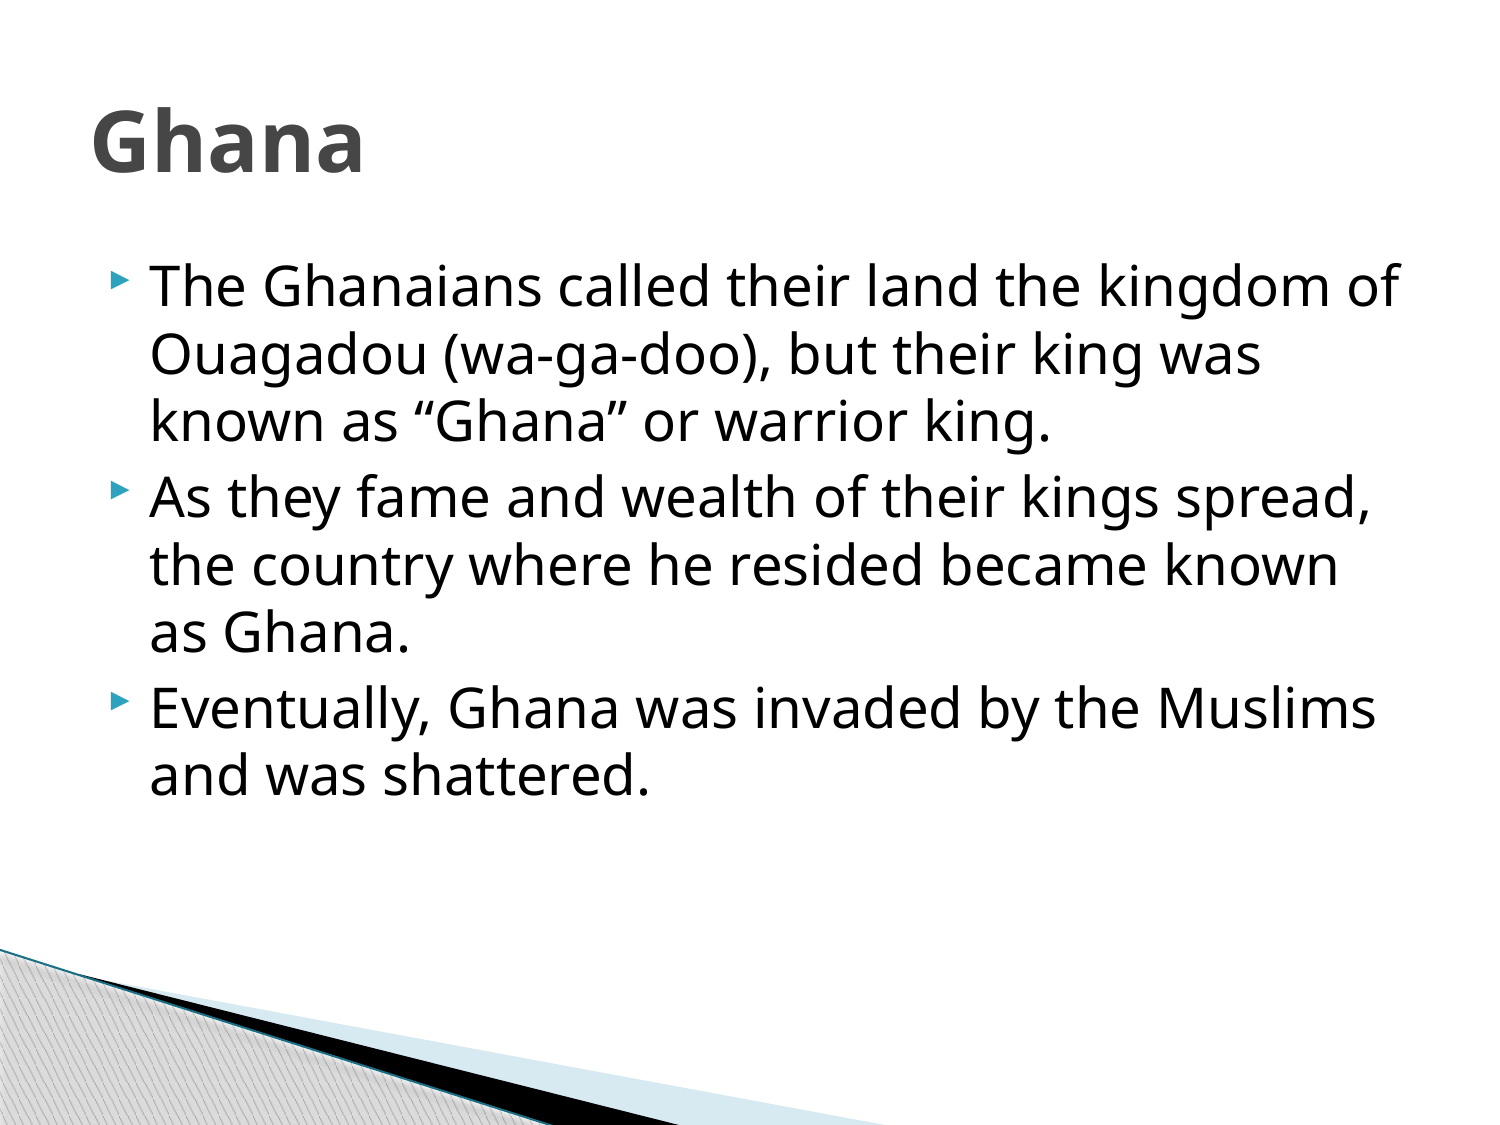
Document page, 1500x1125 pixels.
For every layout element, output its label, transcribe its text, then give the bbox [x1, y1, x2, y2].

title Ghana [75, 45, 1425, 233]
list The Ghanaians called their land the kingdom of Ouagadou (wa-ga-doo), but their king was known as “Ghana” or warrior king. As they fame and wealth of their kings spread, the country where he resided became known as Ghana. Eventually, Ghana was invaded by the Muslims and was shattered. [75, 243, 1425, 986]
